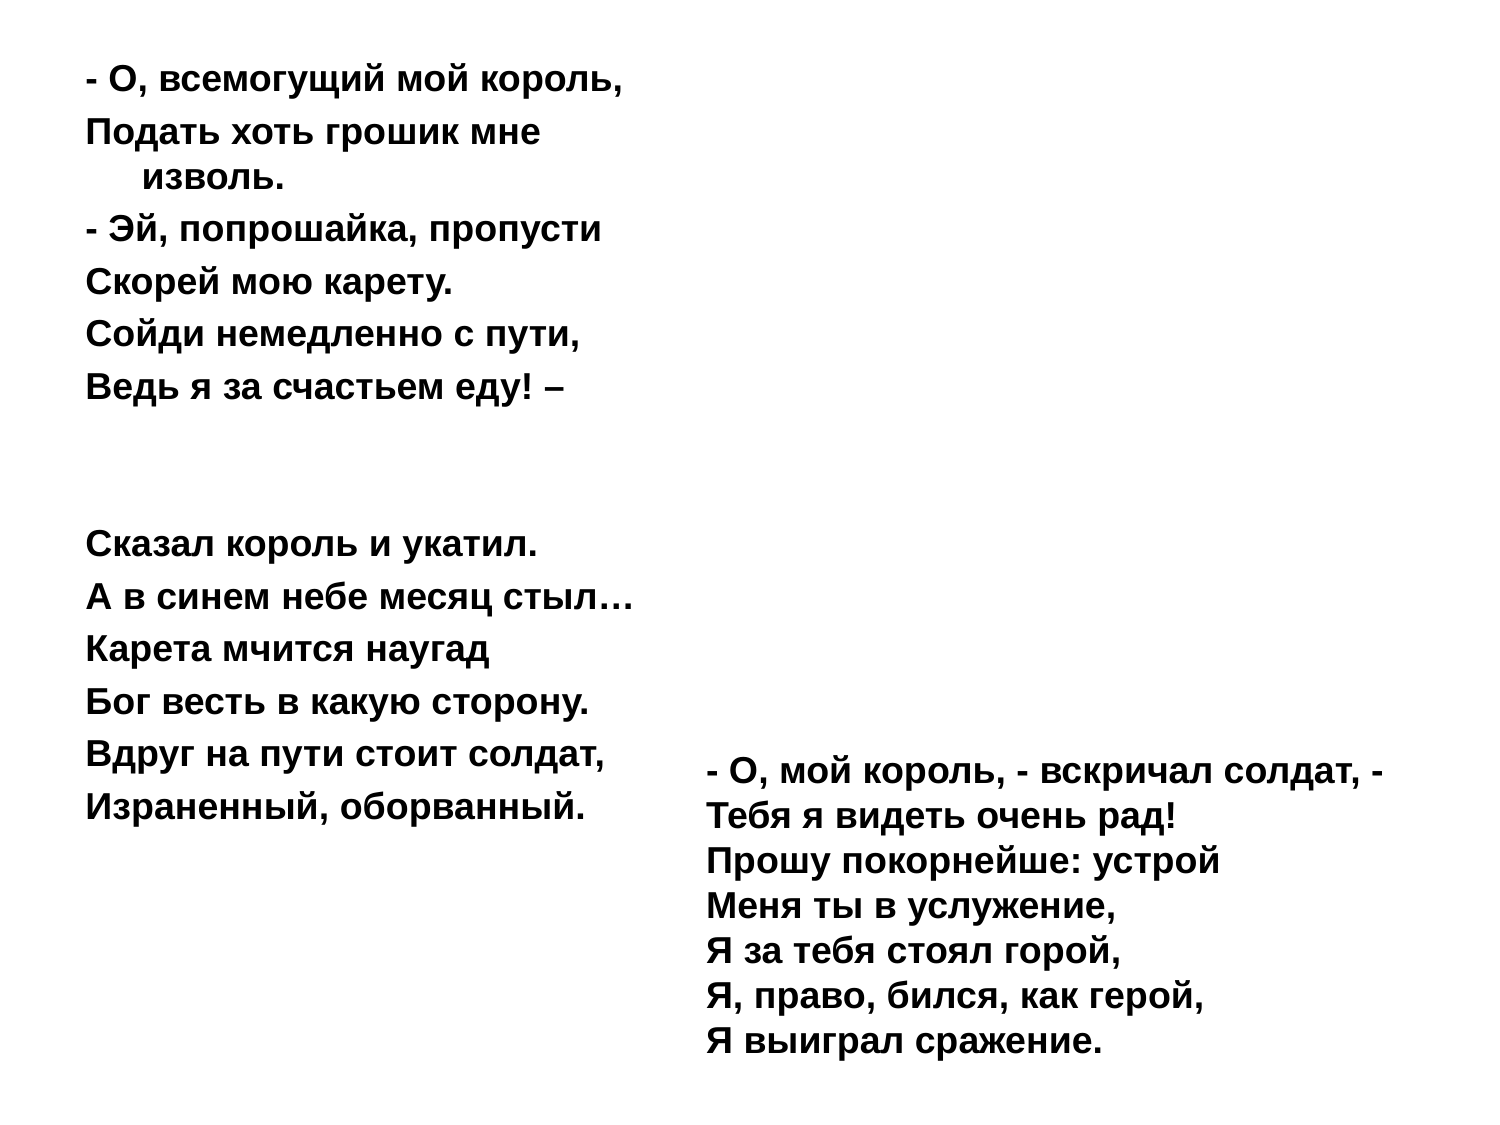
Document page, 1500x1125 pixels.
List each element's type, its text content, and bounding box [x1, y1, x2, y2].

list - О, всемогущий мой король, Подать хоть грошик мне изволь. - Эй, попрошайка, пропусти Скорей мою карету. Сойди немедленно с пути, Ведь я за счастьем еду! – Сказал король и укатил. А в синем небе месяц стыл… Карета мчится наугад Бог весть в какую сторону. Вдруг на пути стоит солдат, Израненный, оборванный. [70, 46, 669, 994]
text_box - О, мой король, - вскричал солдат, - Тебя я видеть очень рад! Прошу покорнейше: устрой Меня ты в услужение, Я за тебя стоял горой, Я, право, бился, как герой, Я выиграл сражение. [691, 738, 1442, 1068]
